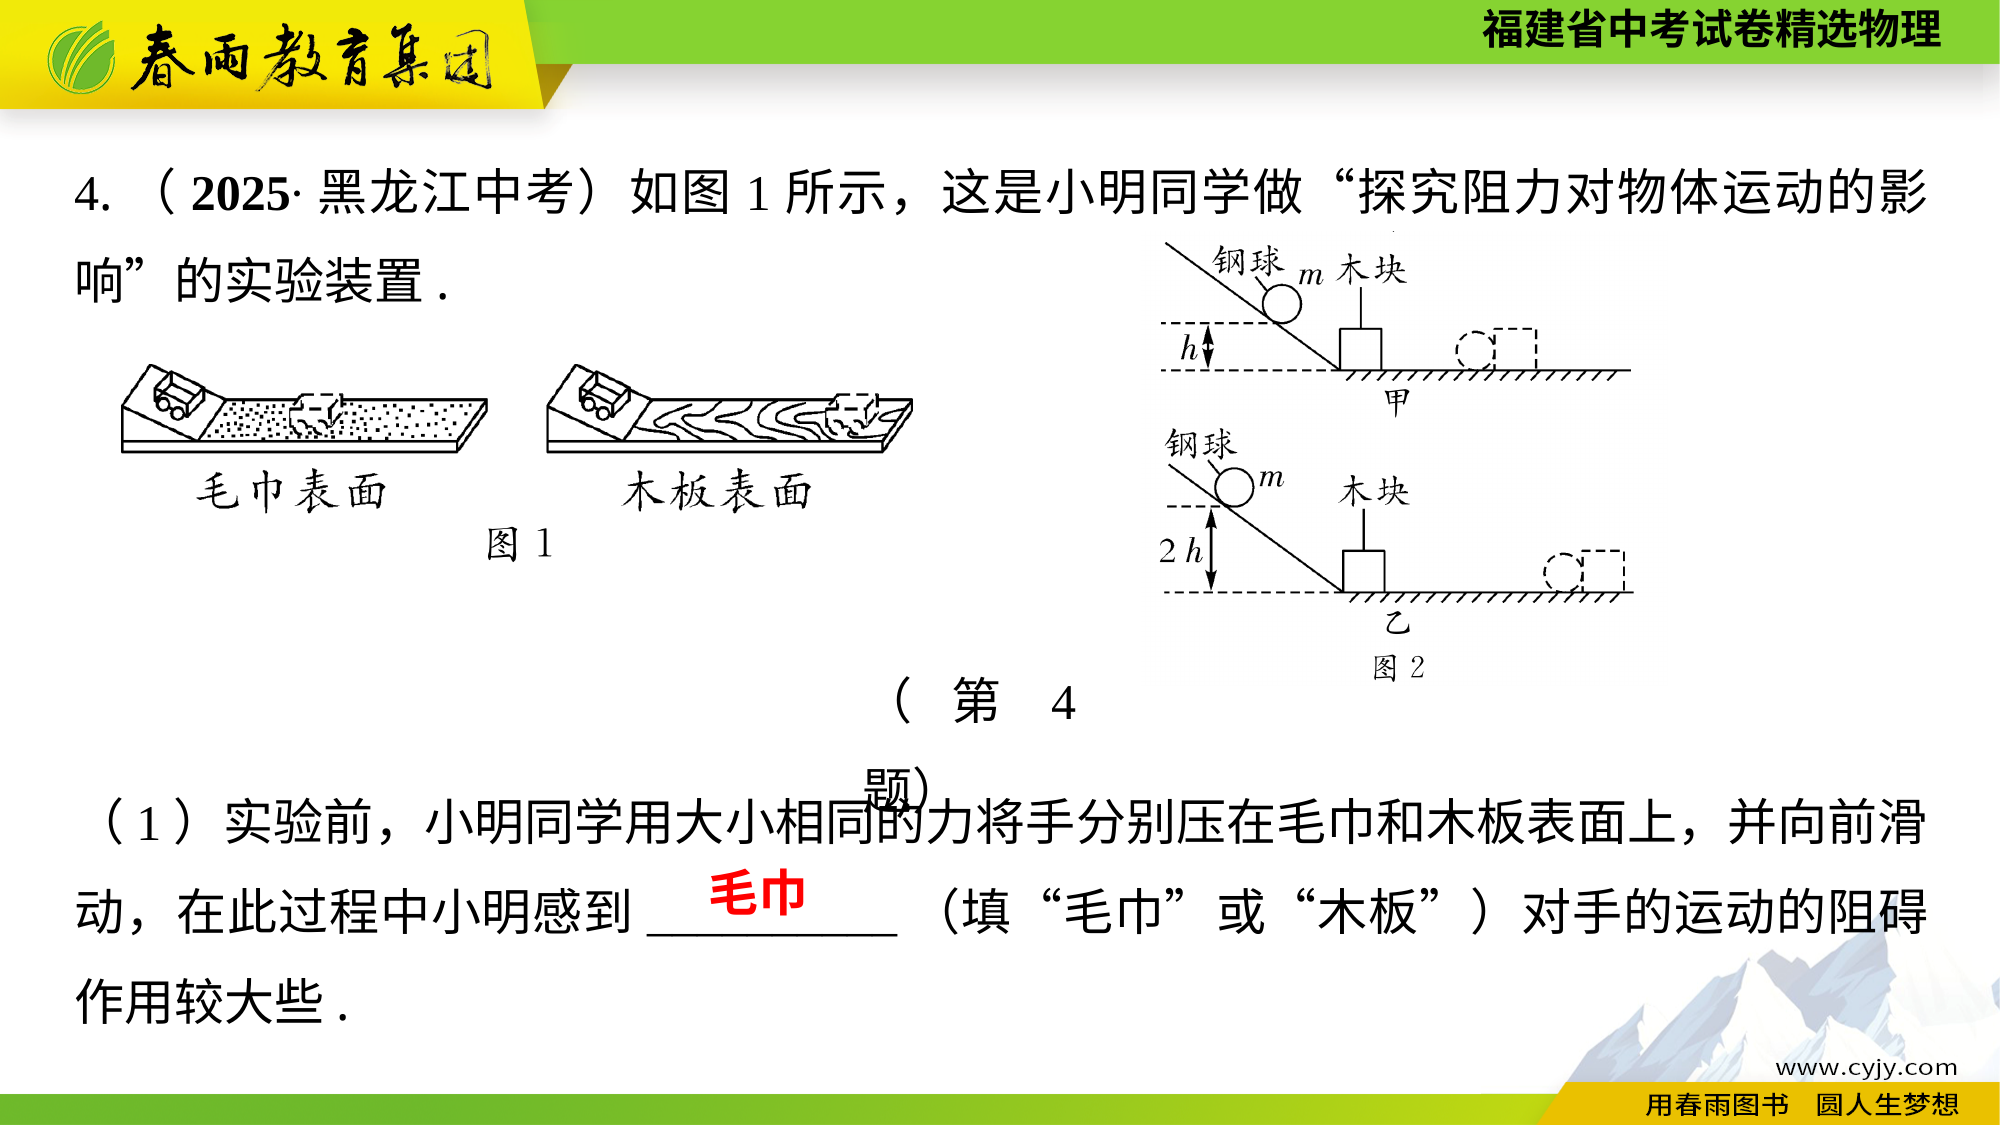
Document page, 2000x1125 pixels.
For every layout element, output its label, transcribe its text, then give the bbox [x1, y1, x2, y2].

text_box （第4题） [848, 632, 1103, 738]
text_box 毛巾 [694, 853, 874, 929]
list 4.（2025∙黑龙江中考）如图1所示，这是小明同学做“探究阻力对物体运动的影响”的实验装置. （1）实验前，小明同学用大小相同的力将手分别压在毛巾和木板表面上，并向前滑动，在此过程中小明感到__________（填“毛巾”或“木板”）对手的运动的阻碍作用较大些. [59, 122, 1944, 1047]
picture [0, 0, 2000, 1125]
